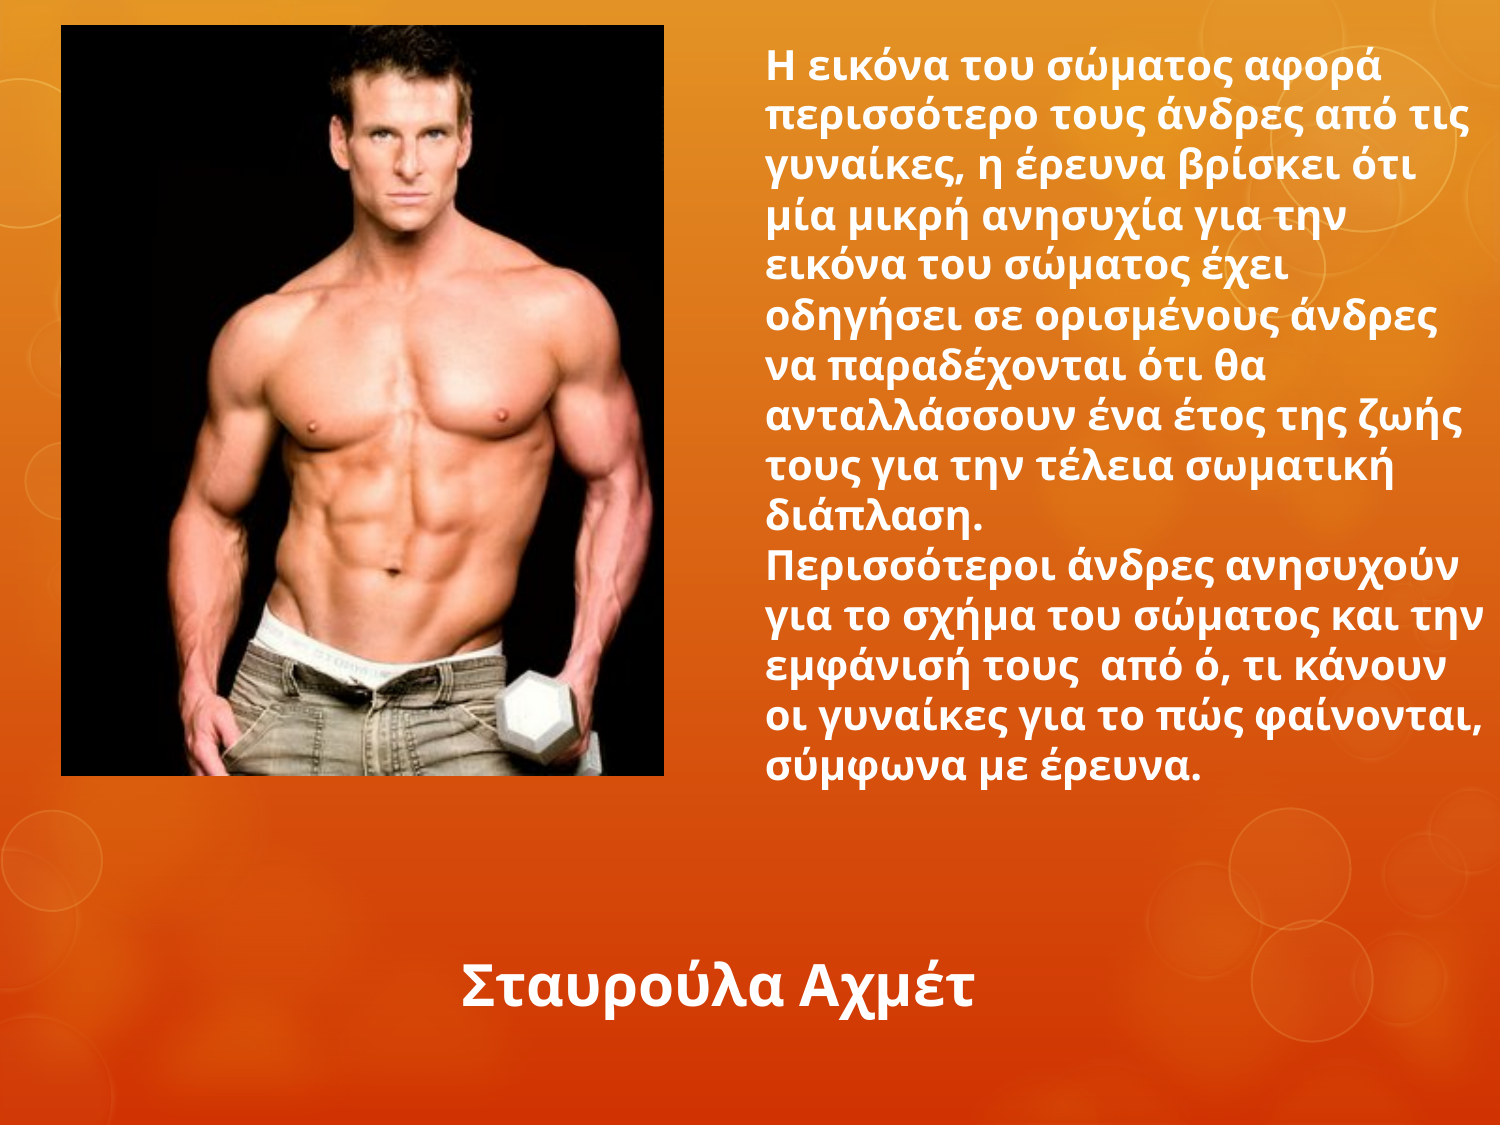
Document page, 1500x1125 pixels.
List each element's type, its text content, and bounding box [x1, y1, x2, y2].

text_box Η εικόνα του σώματος αφορά περισσότερο τους άνδρες από τις γυναίκες, η έρευνα βρίσκει ότι μία μικρή ανησυχία για την εικόνα του σώματος έχει οδηγήσει σε ορισμένους άνδρες να παραδέχονται ότι θα ανταλλάσσουν ένα έτος της ζωής τους για την τέλεια σωματική διάπλαση. Περισσότεροι άνδρες ανησυχούν για το σχήμα του σώματος και την εμφάνισή τους από ό, τι κάνουν οι γυναίκες για το πώς φαίνονται, σύμφωνα με έρευνα. [749, 30, 1500, 796]
text_box Σταυρούλα Αχμέτ [446, 940, 992, 1026]
picture [60, 24, 665, 777]
